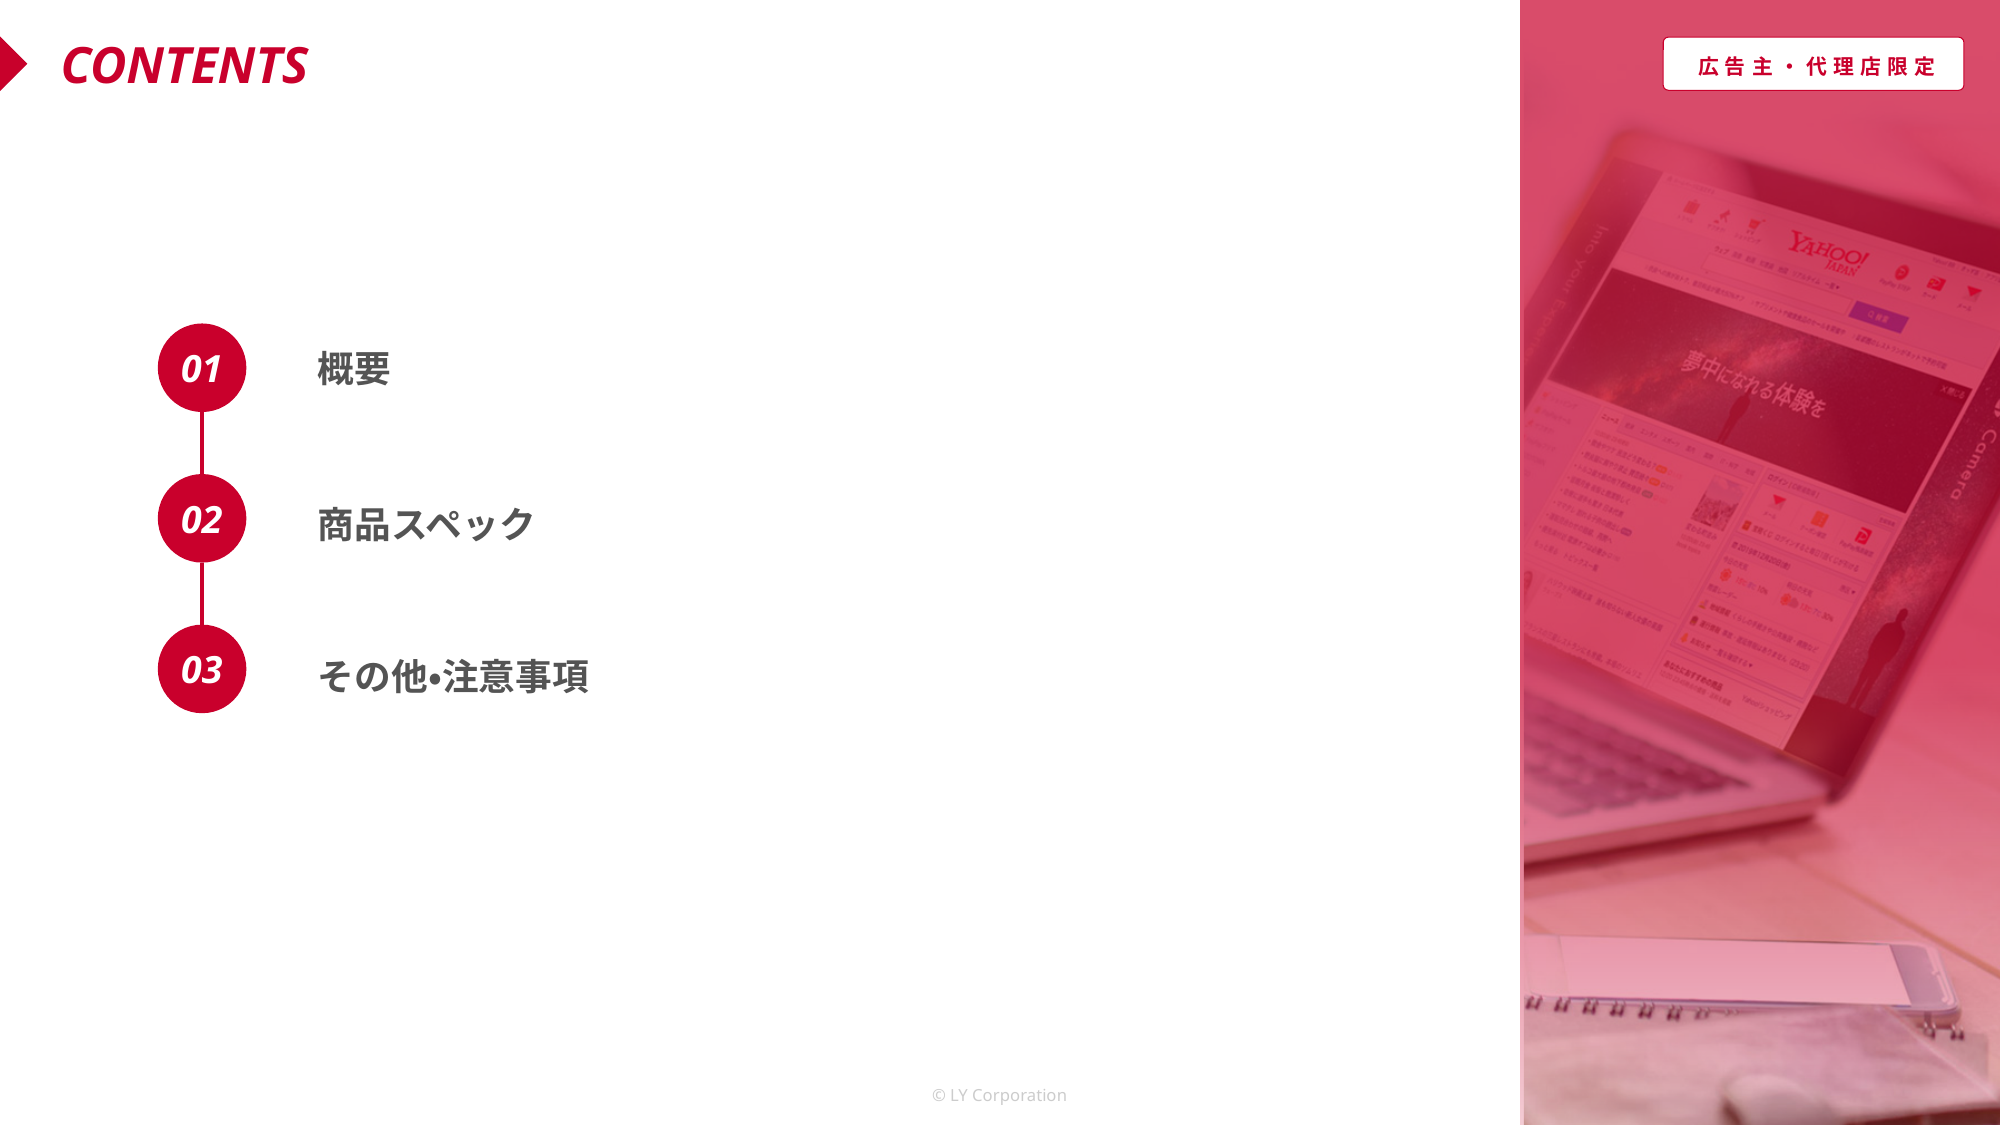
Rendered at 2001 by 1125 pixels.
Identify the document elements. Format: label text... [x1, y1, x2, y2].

list その他・注意事項 [303, 646, 1192, 706]
list 概要 [303, 338, 1192, 398]
list 商品スペック [303, 494, 1192, 554]
